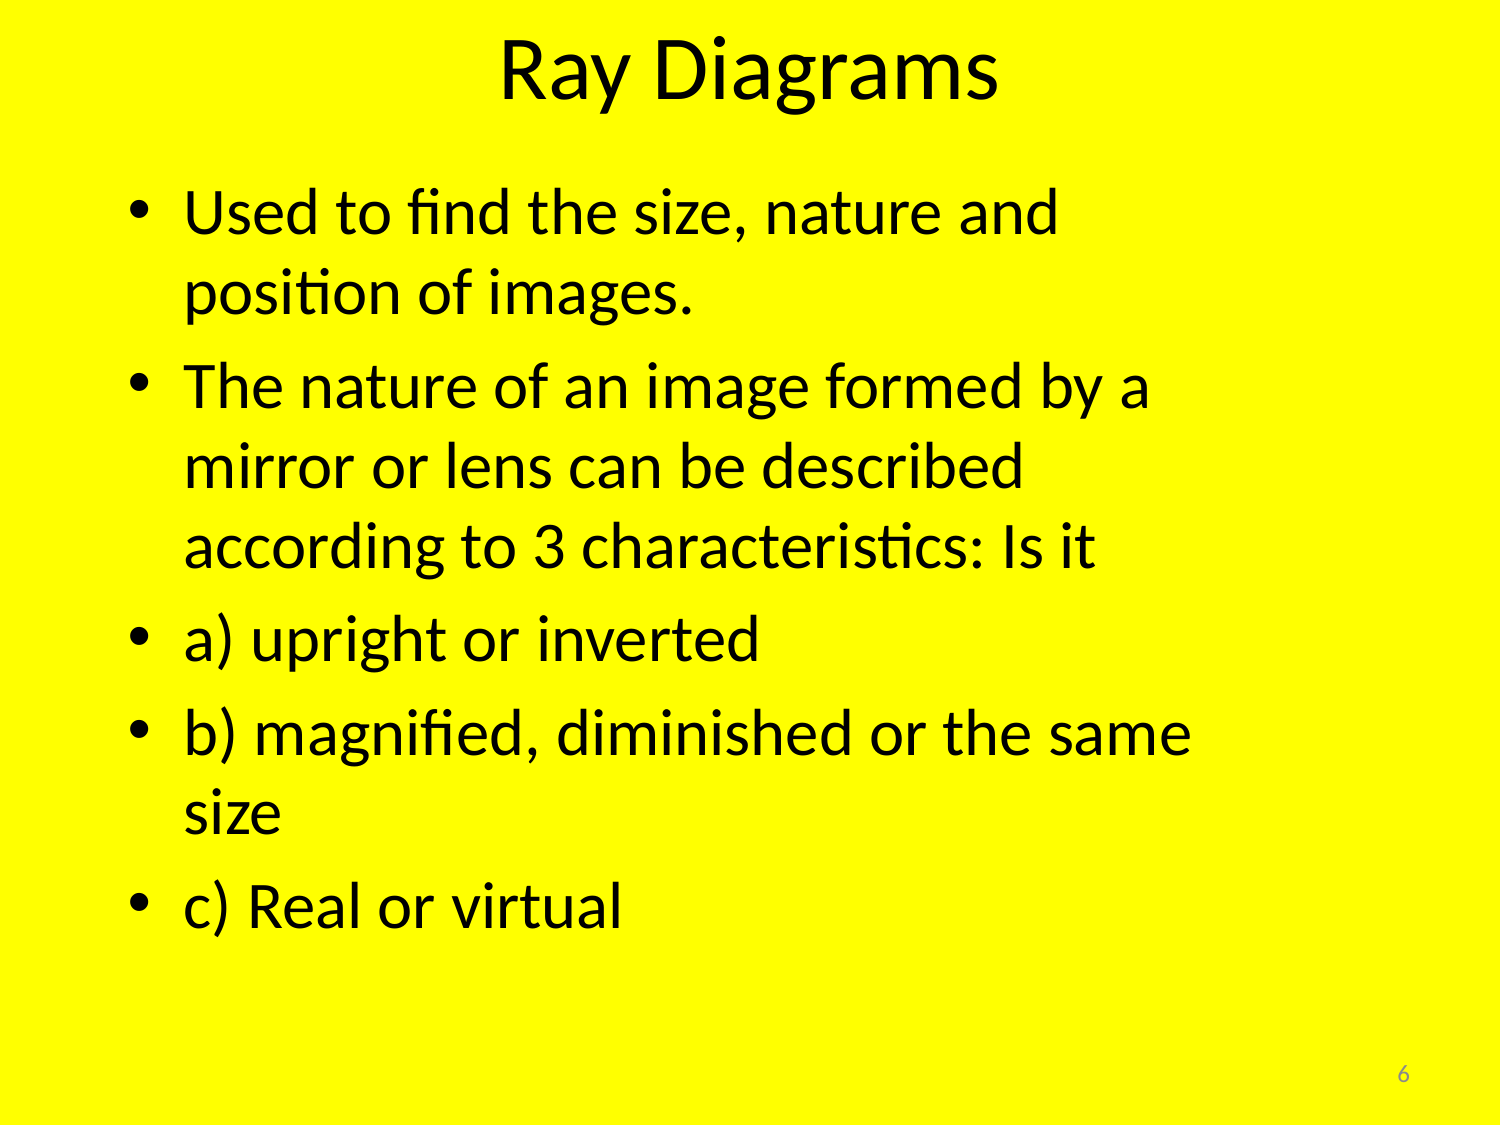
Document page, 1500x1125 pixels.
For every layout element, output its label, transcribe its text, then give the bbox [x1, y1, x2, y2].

list Used to find the size, nature and position of images. The nature of an image formed by a mirror or lens can be described according to 3 characteristics: Is it a) upright or inverted b) magnified, diminished or the same size c) Real or virtual [112, 160, 1289, 1059]
title Ray Diagrams [0, 0, 1500, 126]
slide_number 6 [1074, 1042, 1425, 1103]
